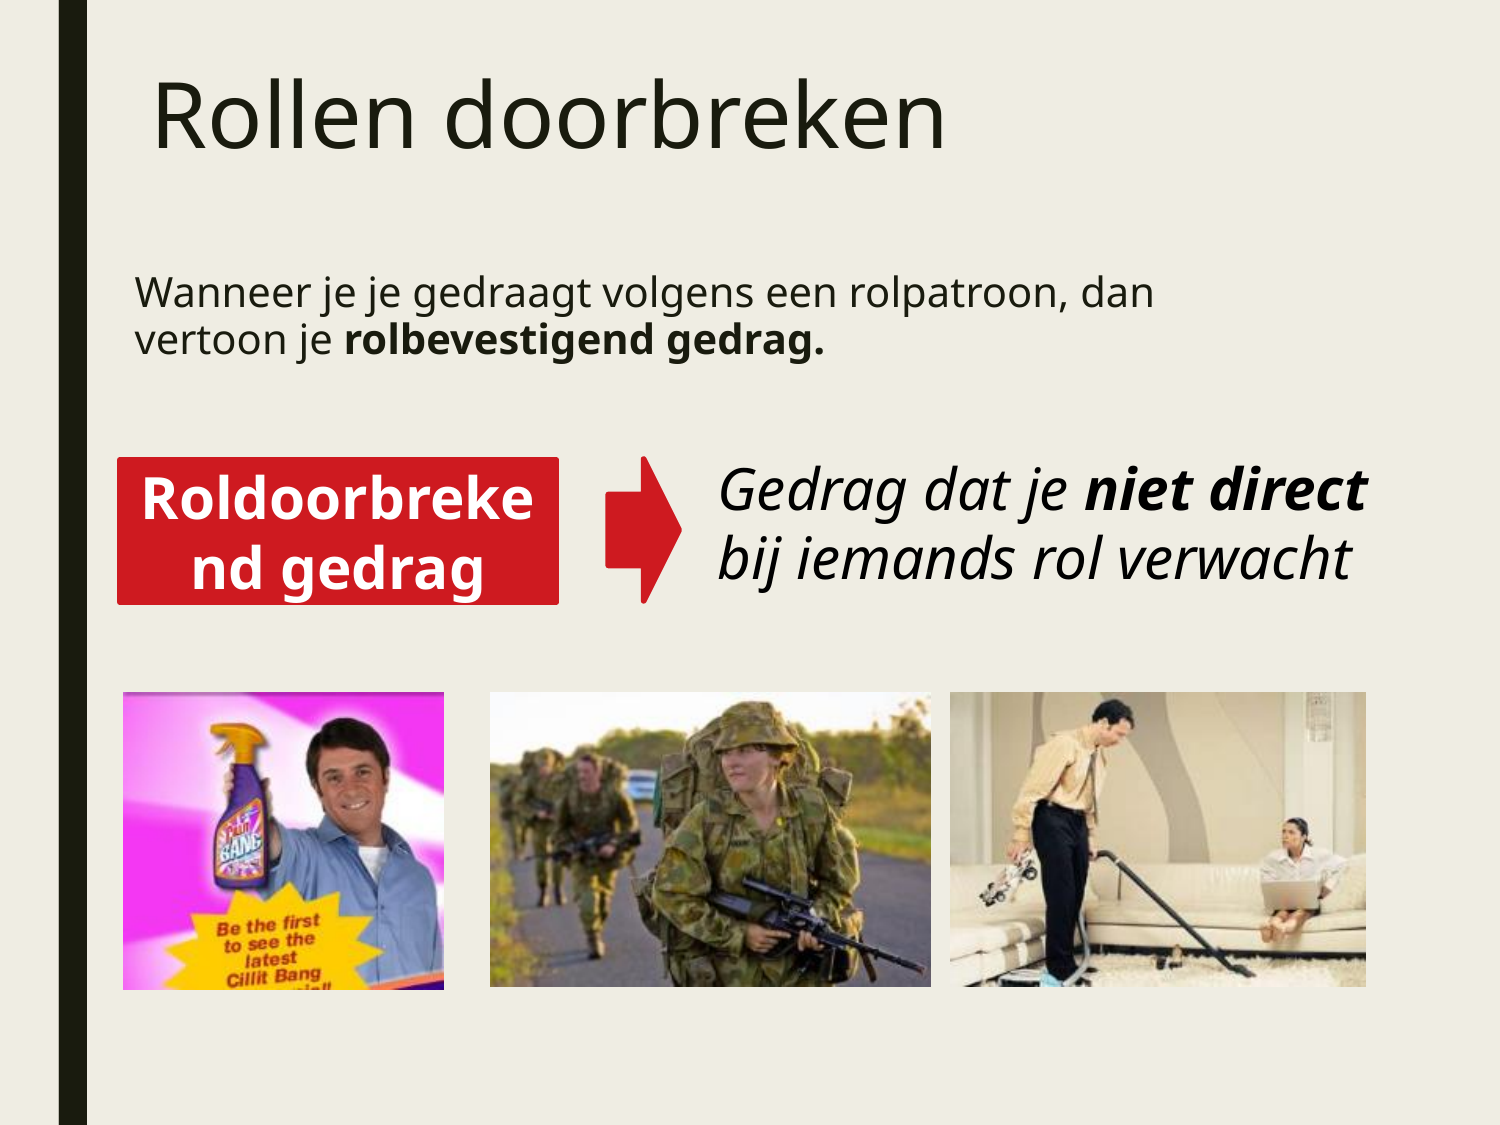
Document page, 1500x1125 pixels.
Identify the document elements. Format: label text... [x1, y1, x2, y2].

text_box Roldoorbrekend gedrag [117, 457, 559, 605]
title Rollen doorbreken [135, 63, 1317, 209]
picture [490, 692, 931, 987]
text_box Gedrag dat je niet direct bij iemands rol verwacht [702, 444, 1447, 599]
text_box [605, 456, 682, 604]
picture [123, 692, 444, 990]
list Wanneer je je gedraagt volgens een rolpatroon, dan vertoon je rolbevestigend gedrag. [119, 262, 1301, 380]
picture [950, 692, 1366, 987]
